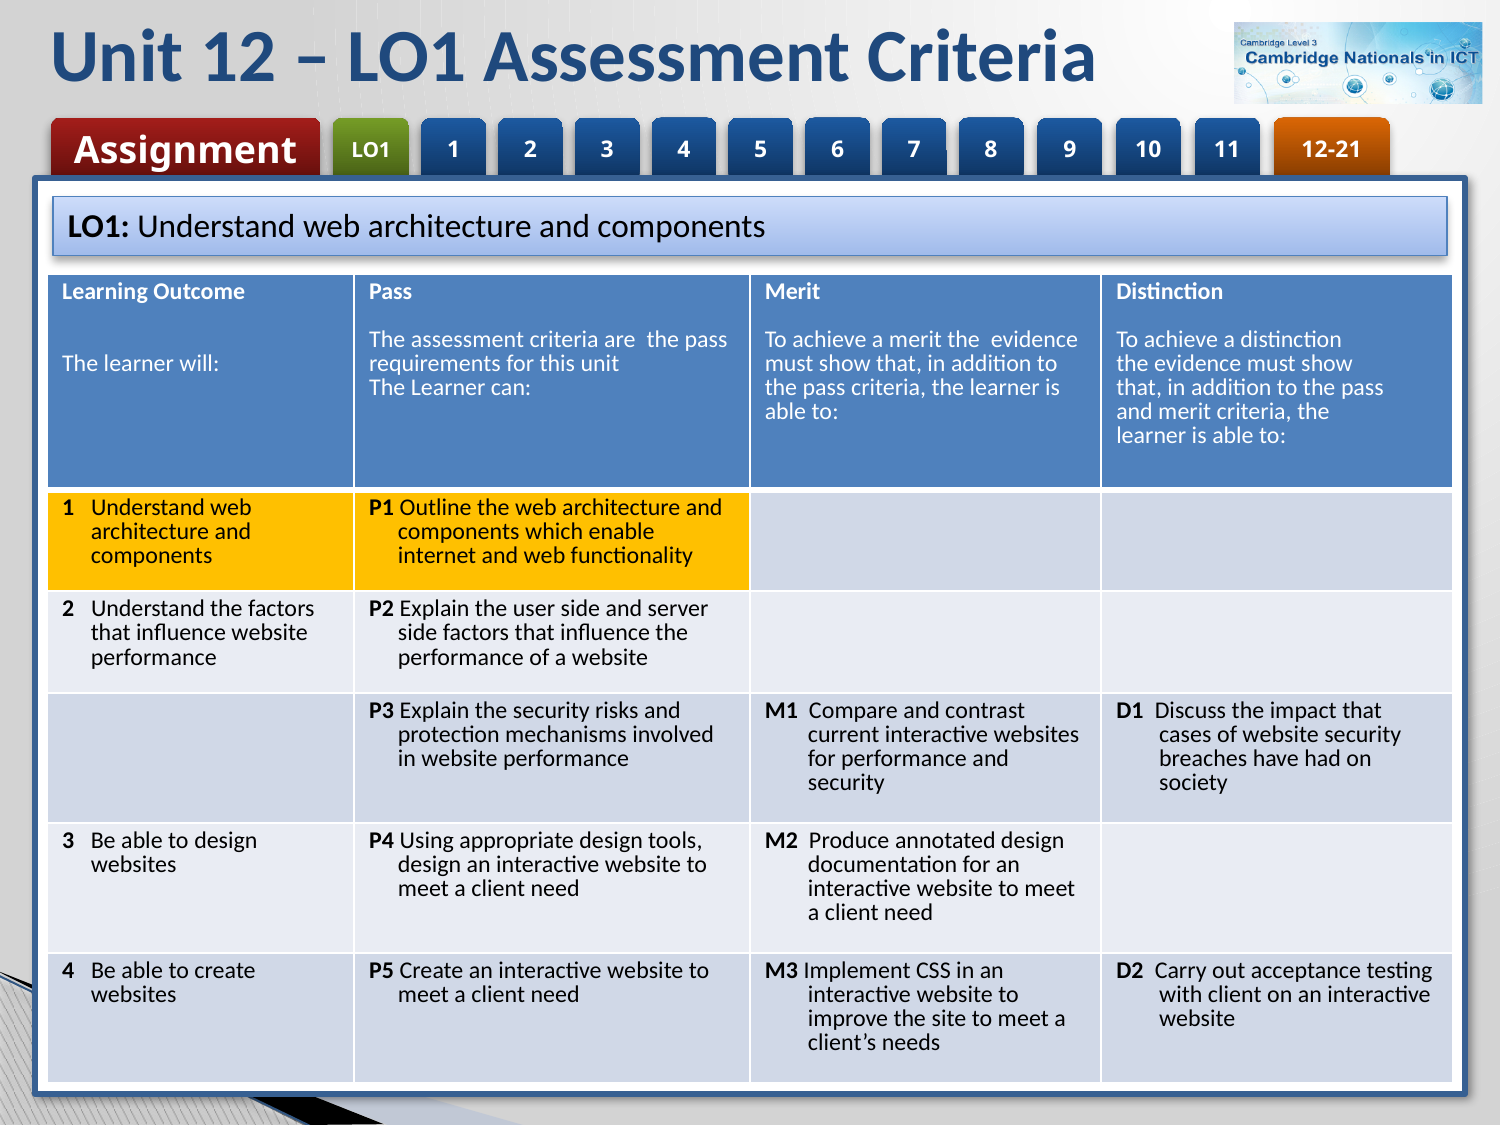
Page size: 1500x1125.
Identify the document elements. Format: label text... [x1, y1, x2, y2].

table_cell P2 Explain the user side and server side factors that influence the performance of a website [355, 592, 749, 692]
table_cell M2 Produce annotated design documentation for an interactive website to meet a client need [751, 824, 1100, 952]
table_cell [1102, 493, 1452, 590]
table_cell P4 Using appropriate design tools, design an interactive website to meet a client need [355, 824, 749, 952]
table_cell 2 Understand the factors that influence website performance [48, 592, 353, 692]
table_cell P5 Create an interactive website to meet a client need [355, 954, 749, 1082]
table_cell P3 Explain the security risks and protection mechanisms involved in website performance [355, 694, 749, 822]
table_cell [48, 694, 353, 822]
table_cell [751, 592, 1100, 692]
title Unit 12 – LO1 Assessment Criteria [35, 0, 1386, 122]
table_cell D1 Discuss the impact that cases of website security breaches have had on society [1102, 694, 1452, 822]
table_cell D2 Carry out acceptance testing with client on an interactive website [1102, 954, 1452, 1082]
table_header Pass The assessment criteria are the pass requirements for this unit The Learner can: [355, 275, 749, 487]
table_header Merit To achieve a merit the evidence must show that, in addition to the pass criteria, the learner is able to: [751, 275, 1100, 487]
table_cell [1102, 824, 1452, 952]
table_header Distinction To achieve a distinction the evidence must show that, in addition to the pass and merit criteria, the learner is able to: [1102, 275, 1452, 487]
table_cell M1 Compare and contrast current interactive websites for performance and security [751, 694, 1100, 822]
table_cell 1 Understand web architecture and components [48, 493, 353, 590]
text_box [35, 178, 1465, 1094]
text_box LO1: Understand web architecture and components [52, 196, 1448, 256]
picture [1386, 22, 1483, 104]
table_cell 4 Be able to create websites [48, 954, 353, 1082]
table_cell M3 Implement CSS in an interactive website to improve the site to meet a client’s needs [751, 954, 1100, 1082]
table_cell 3 Be able to design websites [48, 824, 353, 952]
table_cell [751, 493, 1100, 590]
table_cell P1 Outline the web architecture and components which enable internet and web functionality [355, 493, 749, 590]
table_header Learning Outcome The learner will: [48, 275, 353, 487]
text_box You need to complete the following tasks in order to effectively create the multimedia product for ‘Out and Up’. [53, 267, 1447, 273]
table_cell [1102, 592, 1452, 692]
picture [281, 1114, 303, 1125]
